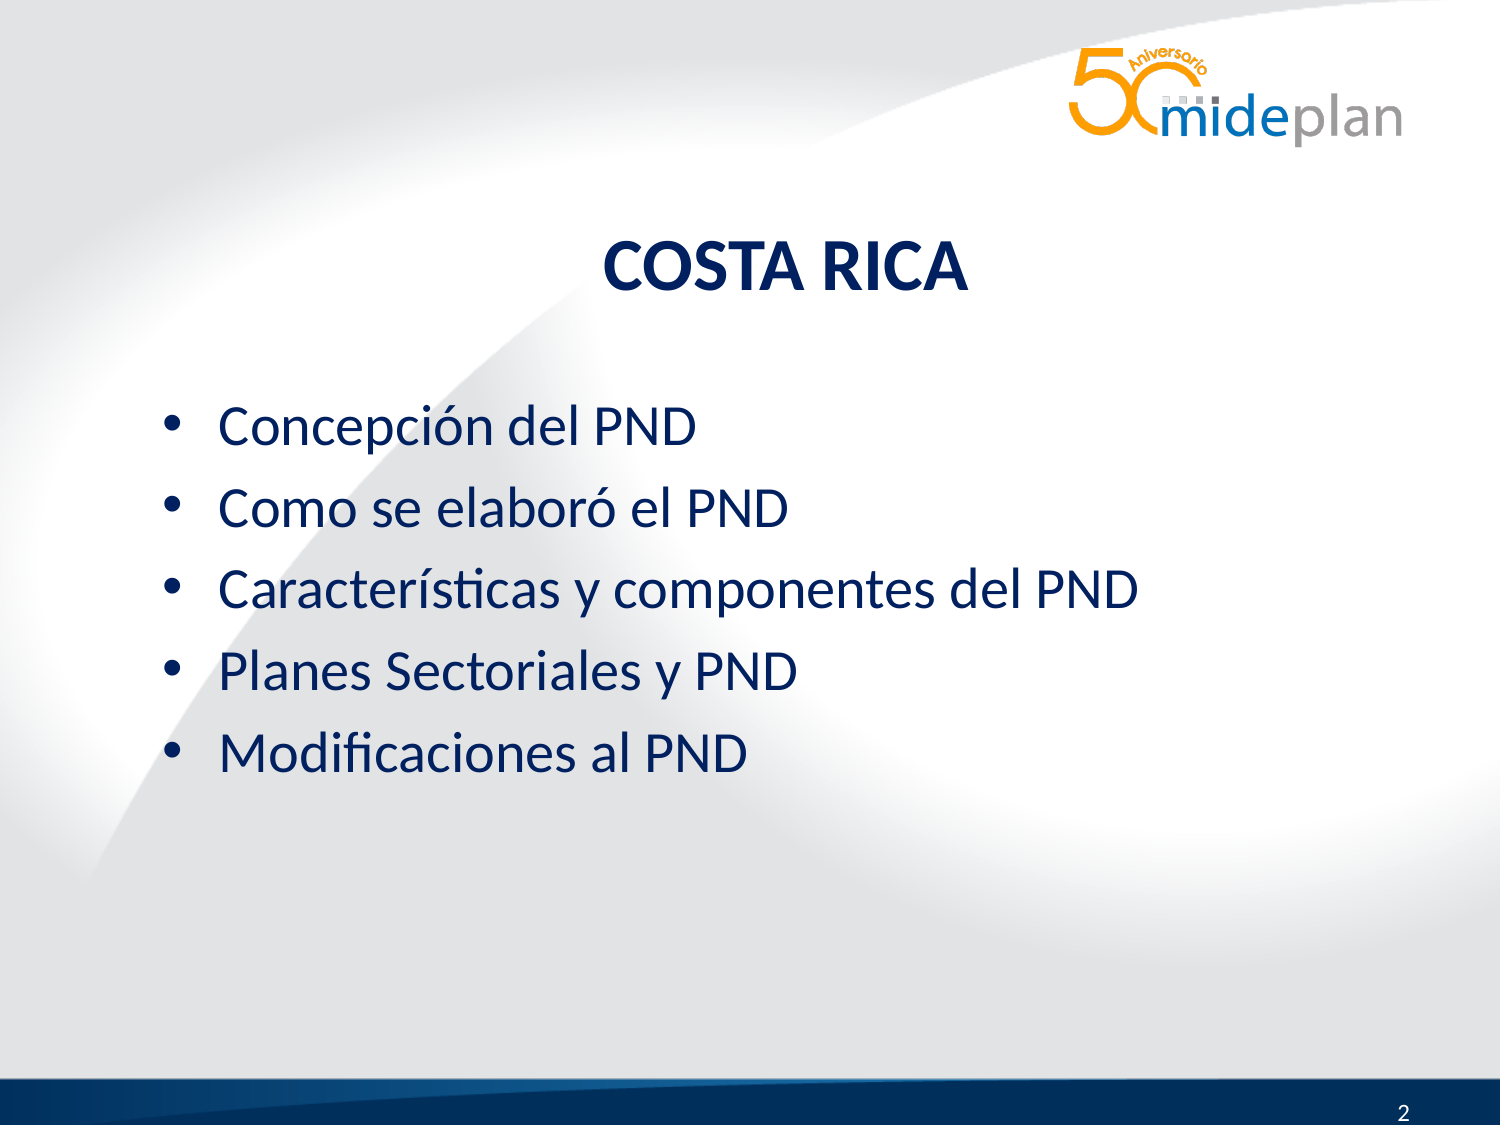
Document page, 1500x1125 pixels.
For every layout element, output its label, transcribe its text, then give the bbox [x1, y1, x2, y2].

list COSTA RICA Concepción del PND Como se elaboró el PND Características y componentes del PND Planes Sectoriales y PND Modificaciones al PND [147, 207, 1426, 977]
picture [0, 1070, 1500, 1125]
slide_number 2 [1074, 1081, 1425, 1125]
picture [1045, 30, 1425, 150]
